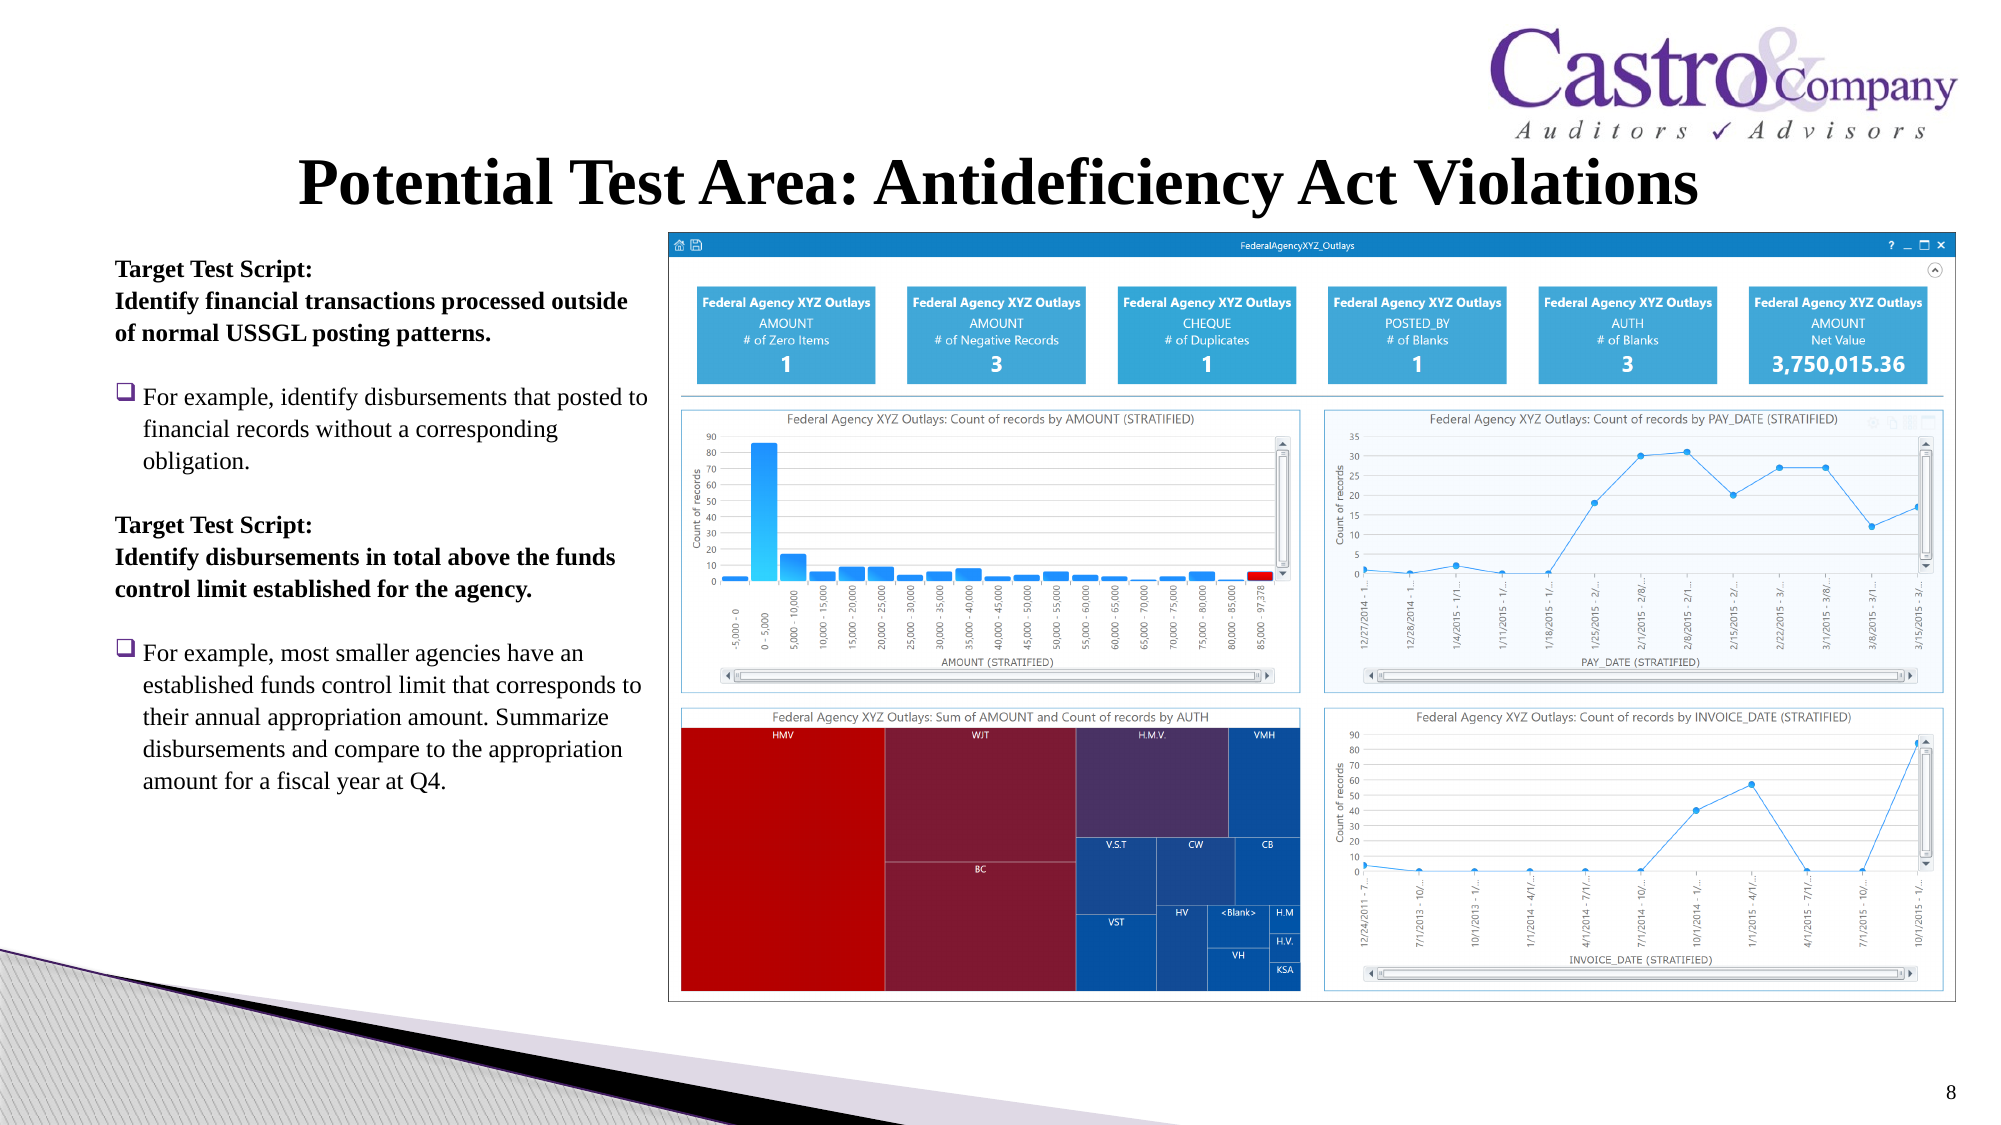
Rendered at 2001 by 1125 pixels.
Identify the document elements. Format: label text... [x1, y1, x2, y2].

list Target Test Script: Identify financial transactions processed outside of normal USSGL posting patterns. For example, identify disbursements that posted to financial records without a corresponding obligation. Target Test Script: Identify disbursements in total above the funds control limit established for the agency. For example, most smaller agencies have an established funds control limit that corresponds to their annual appropriation amount. Summarize disbursements and compare to the appropriation amount for a fiscal year at Q4. [99, 243, 662, 986]
slide_number 8 [1891, 1051, 1972, 1112]
picture [667, 232, 1956, 1003]
picture [1488, 24, 1960, 142]
title Potential Test Area: Antideficiency Act Violations [99, 122, 1900, 233]
